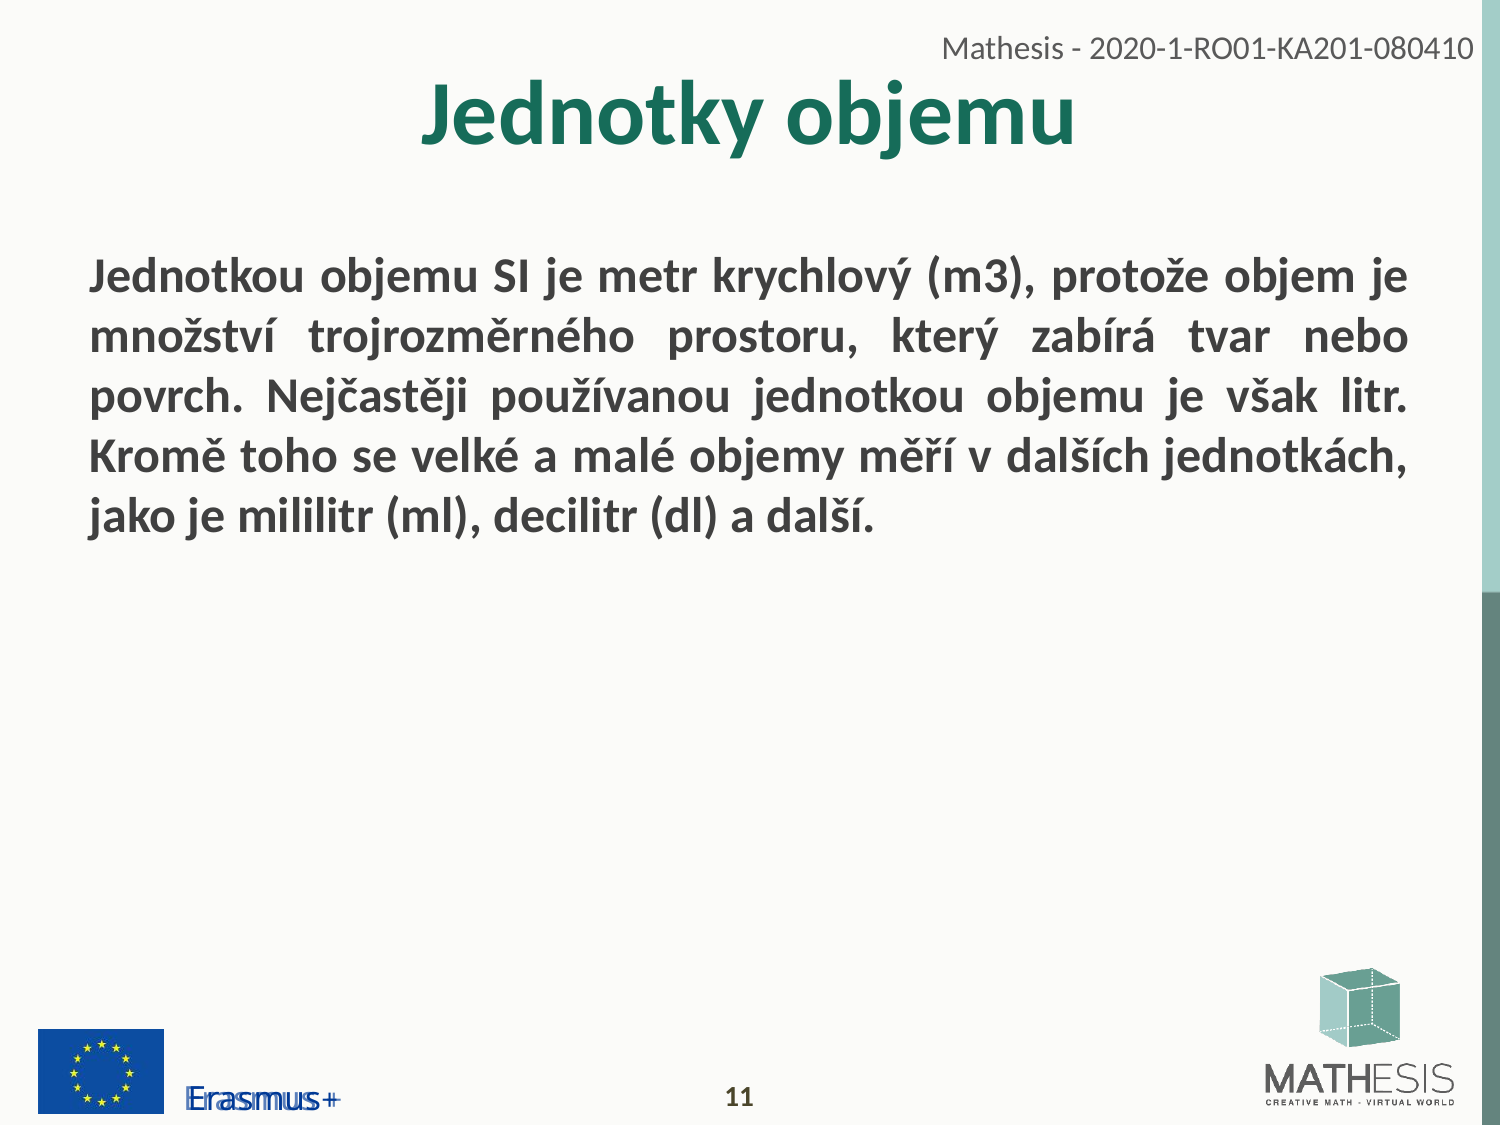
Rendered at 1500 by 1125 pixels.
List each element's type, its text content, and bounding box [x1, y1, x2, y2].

picture [38, 1029, 164, 1114]
title Jednotky objemu [75, 45, 1425, 233]
list Jednotkou objemu SI je metr krychlový (m3), protože objem je množství trojrozměrného prostoru, který zabírá tvar nebo povrch. Nejčastěji používanou jednotkou objemu je však litr. Kromě toho se velké a malé objemy měří v dalších jednotkách, jako je mililitr (ml), decilitr (dl) a další. [75, 235, 1425, 978]
